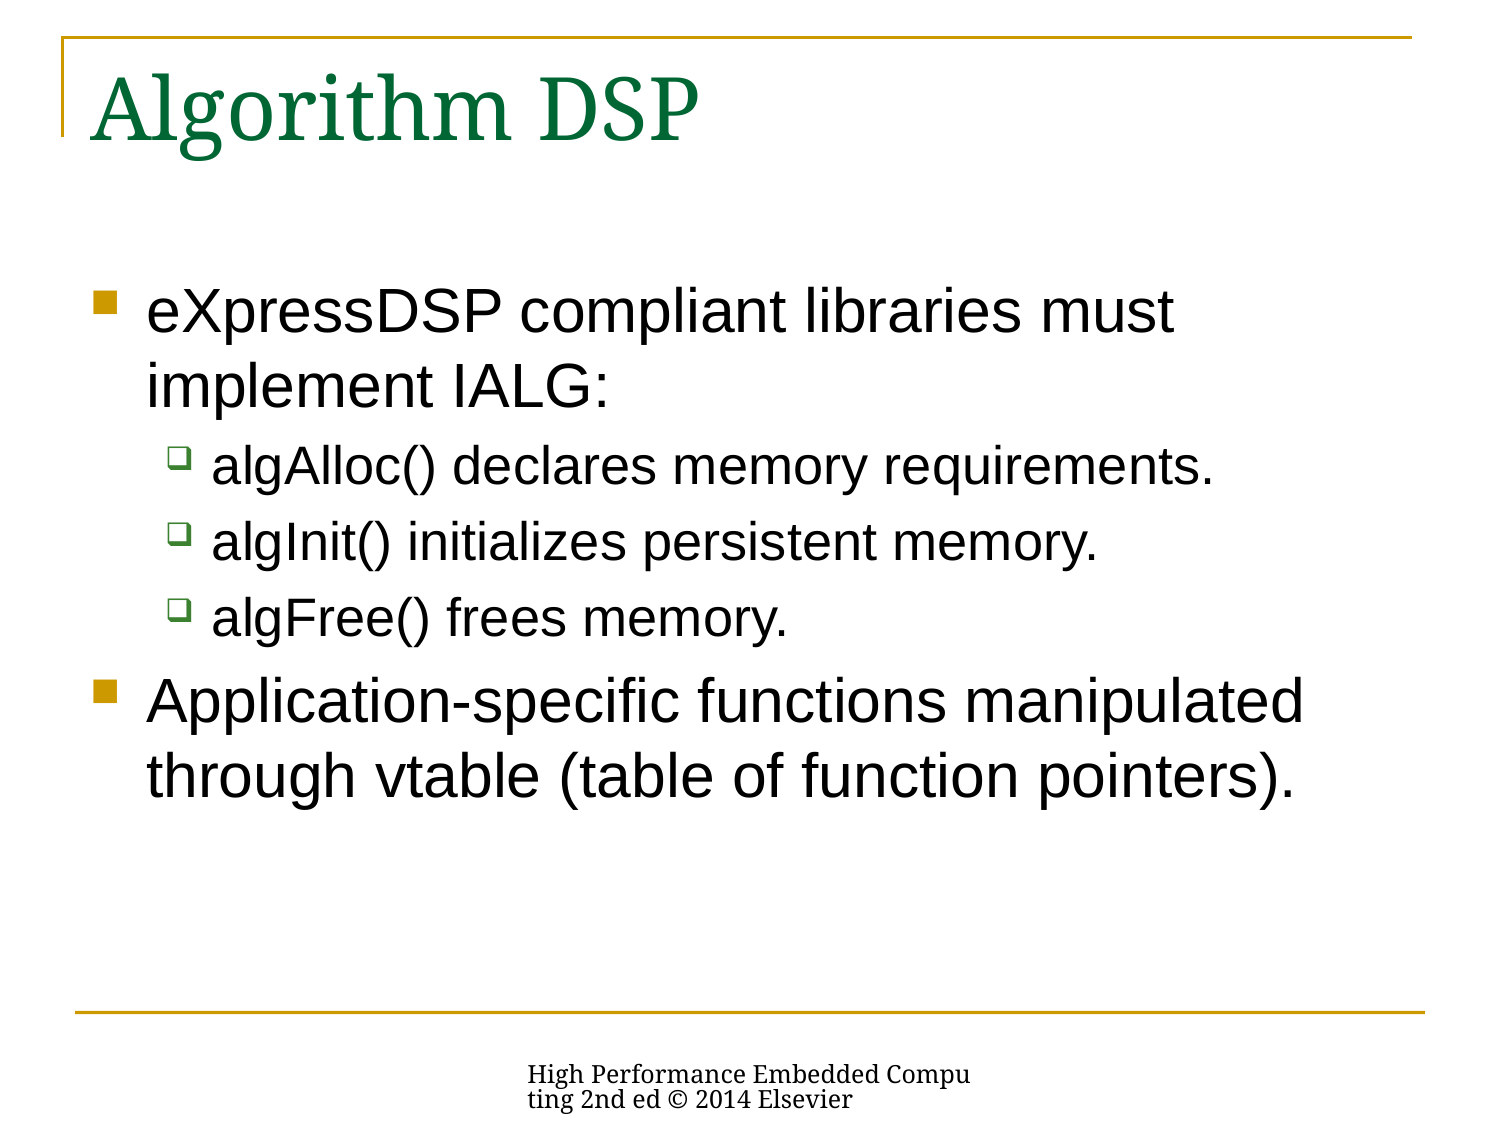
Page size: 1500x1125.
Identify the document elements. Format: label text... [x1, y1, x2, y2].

footer High Performance Embedded Computing 2nd ed © 2014 Elsevier [512, 1025, 988, 1100]
list eXpressDSP compliant libraries must implement IALG: algAlloc() declares memory requirements. algInit() initializes persistent memory. algFree() frees memory. Application-specific functions manipulated through vtable (table of function pointers). [75, 262, 1425, 1006]
title Algorithm DSP [75, 45, 1425, 233]
